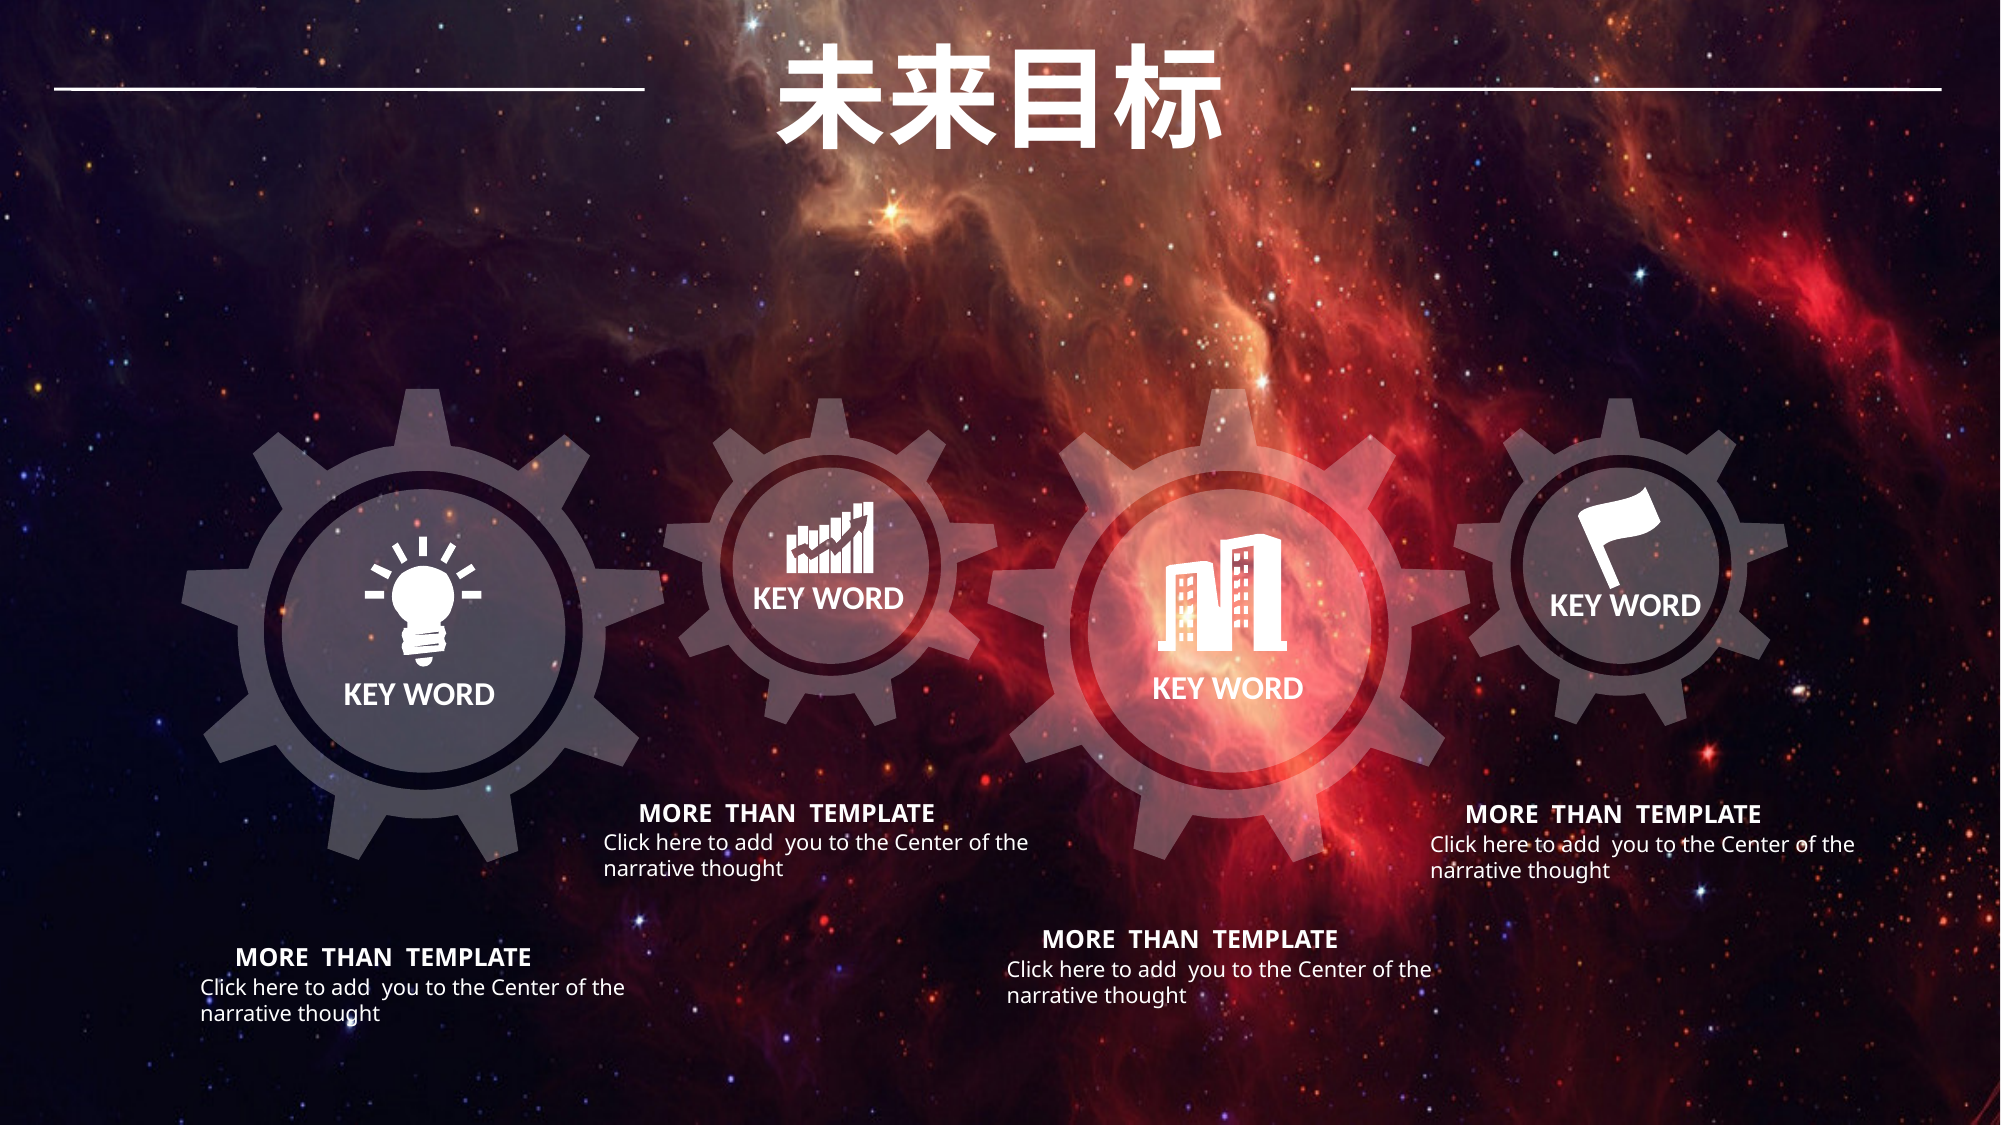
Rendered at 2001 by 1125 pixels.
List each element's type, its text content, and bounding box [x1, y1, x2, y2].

text_box MORE THAN TEMPLATE Click here to add you to the Center of the narrative thought [991, 908, 1459, 1076]
text_box MORE THAN TEMPLATE Click here to add you to the Center of the narrative thought [185, 925, 653, 1093]
text_box MORE THAN TEMPLATE Click here to add you to the Center of the narrative thought [1415, 783, 1883, 951]
picture [0, 0, 2001, 1125]
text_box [1534, 486, 1718, 632]
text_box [178, 387, 660, 865]
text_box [660, 396, 995, 728]
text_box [327, 536, 512, 721]
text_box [984, 387, 1466, 865]
text_box MORE THAN TEMPLATE Click here to add you to the Center of the narrative thought [588, 781, 1056, 949]
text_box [1136, 533, 1321, 715]
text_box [737, 501, 921, 625]
text_box 未来目标 [760, 19, 1240, 170]
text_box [1451, 396, 1785, 728]
